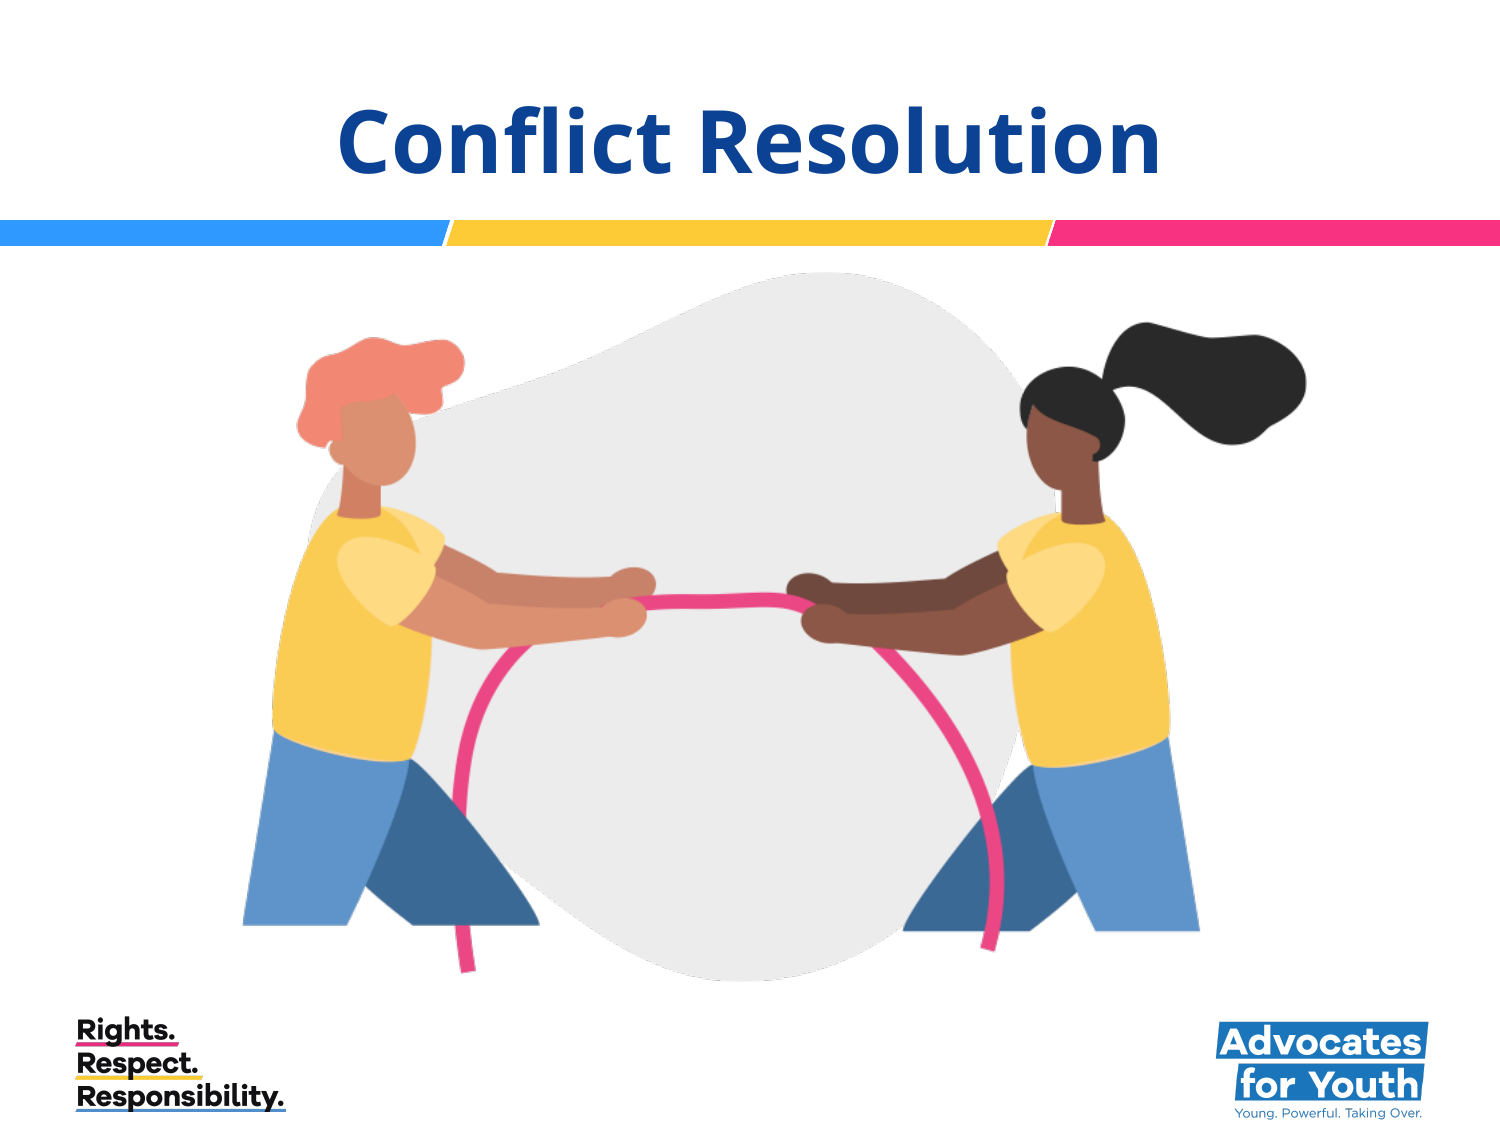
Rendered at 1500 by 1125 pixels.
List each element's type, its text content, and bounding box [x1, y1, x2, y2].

title Conflict Resolution [75, 45, 1425, 233]
picture [0, 207, 1500, 258]
picture [241, 272, 1307, 983]
